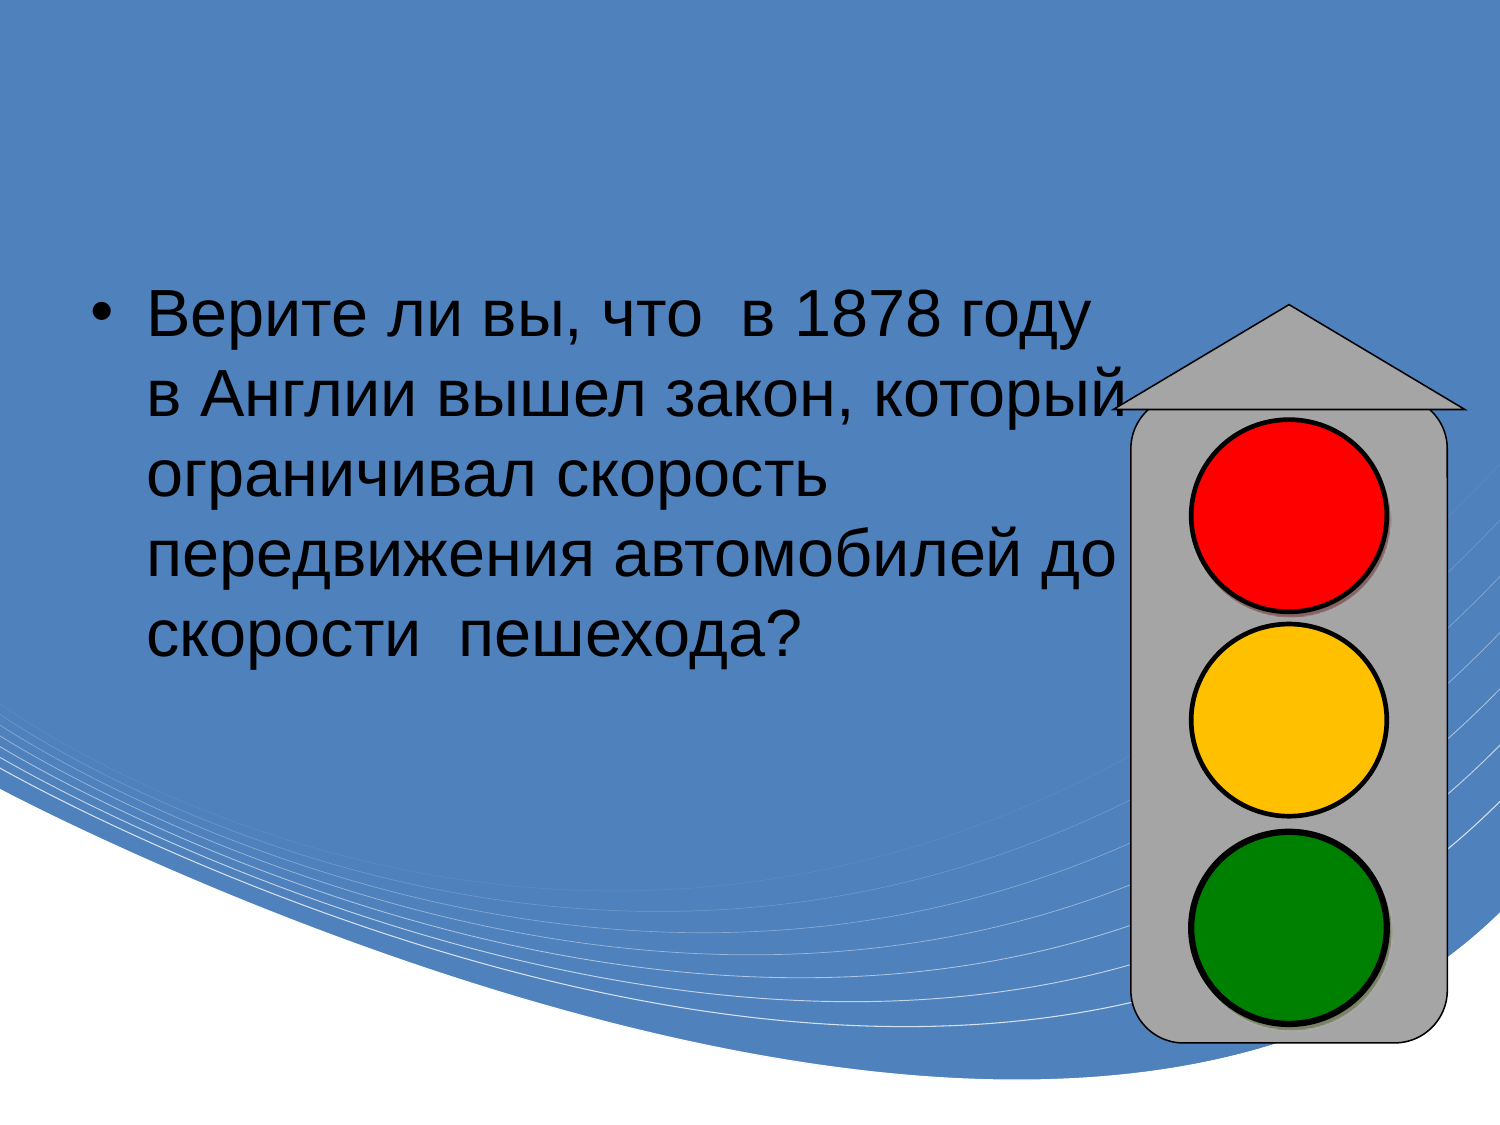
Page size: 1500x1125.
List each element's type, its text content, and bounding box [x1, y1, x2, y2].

list Верите ли вы, что в 1878 году в Англии вышел закон, который ограничивал скорость передвижения автомобилей до скорости пешехода? [75, 262, 1149, 1005]
text_box [1130, 410, 1448, 1043]
text_box [1113, 304, 1465, 410]
text_box [1191, 831, 1387, 1024]
text_box [1191, 419, 1387, 612]
text_box [1191, 624, 1387, 817]
